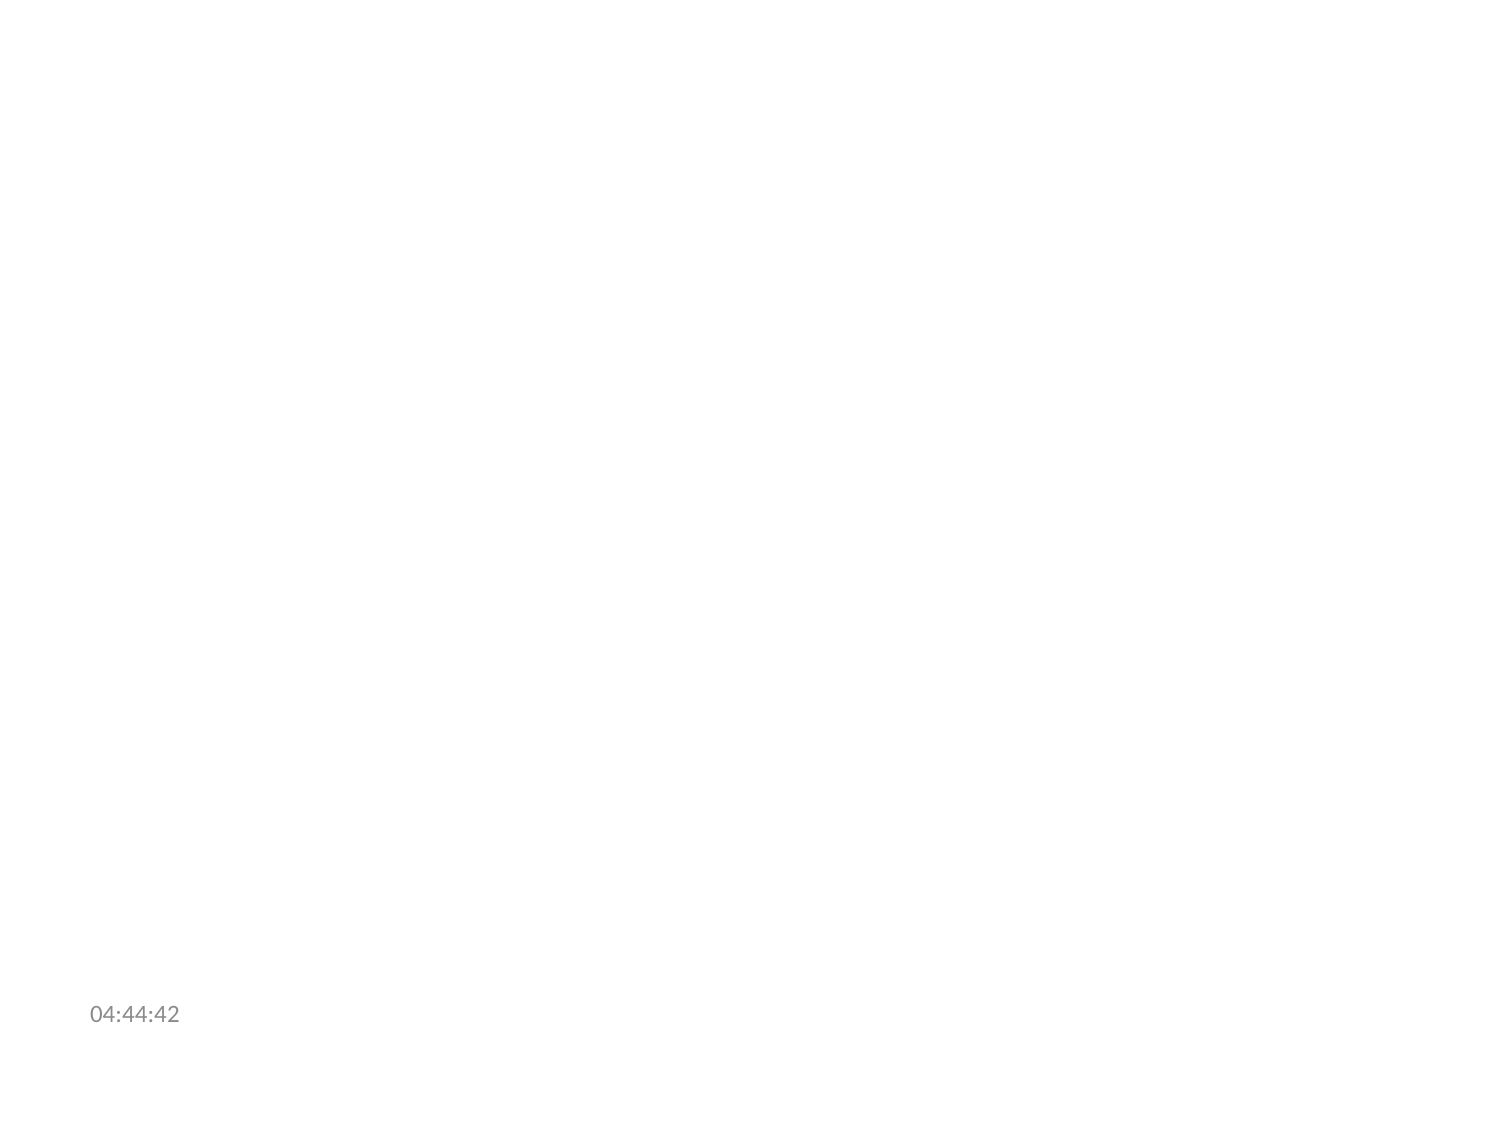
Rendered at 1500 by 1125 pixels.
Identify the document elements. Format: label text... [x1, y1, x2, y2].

text_box 15:35:09 [75, 982, 425, 1043]
